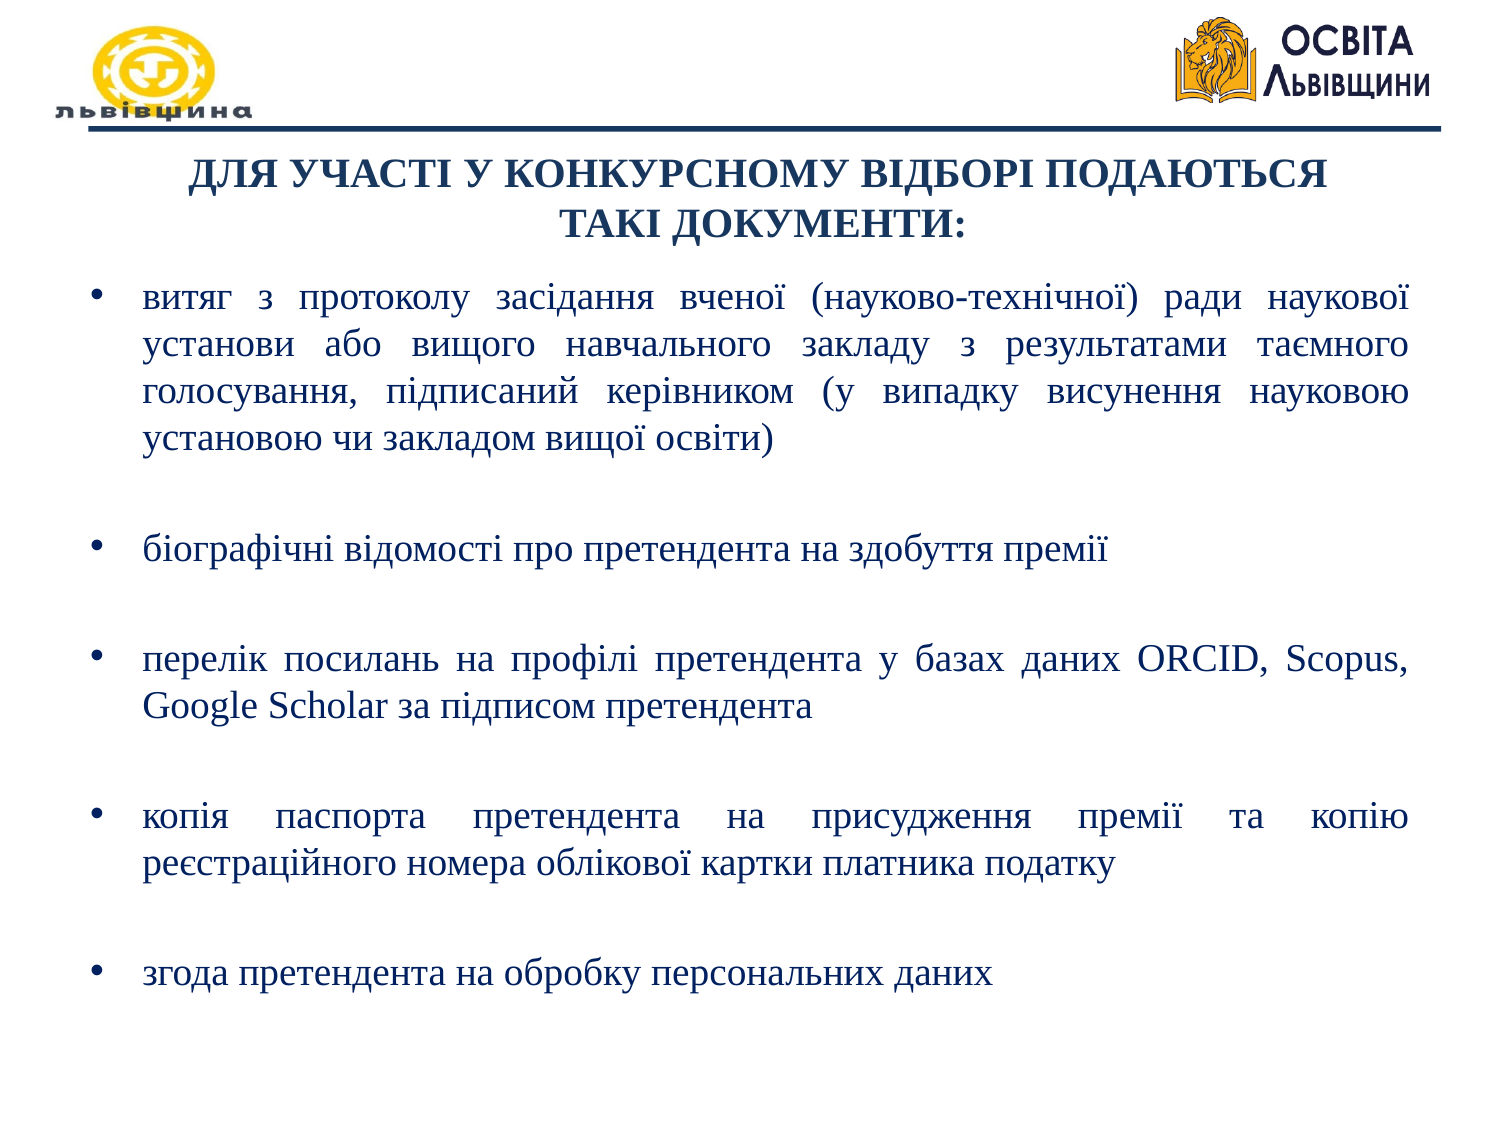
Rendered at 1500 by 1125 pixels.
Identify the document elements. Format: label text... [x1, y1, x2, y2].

picture [40, 0, 266, 165]
picture [1175, 17, 1442, 103]
text_box [270, 126, 1442, 132]
list витяг з протоколу засідання вченої (науково-технічної) ради наукової установи або вищого навчального закладу з результатами таємного голосування, підпи­саний керівником (у випадку висунення науковою установою чи закладом вищої освіти) біографічні відомості про претендента на здобуття премії перелік посилань на профілі претендента у базах даних ORCID, Scopus, Google Scholar за підписом претендента копія паспорта претендента на присудження премії та копію реєстраційного но­ме­ра облікової картки платника податку згода претендента на обробку персональних даних [75, 262, 1425, 1005]
title ДЛЯ УЧАСТІ У КОНКУРСНОМУ ВІДБОРІ ПОДАЮТЬСЯ ТАКІ ДОКУМЕНТИ: [88, 160, 1439, 281]
